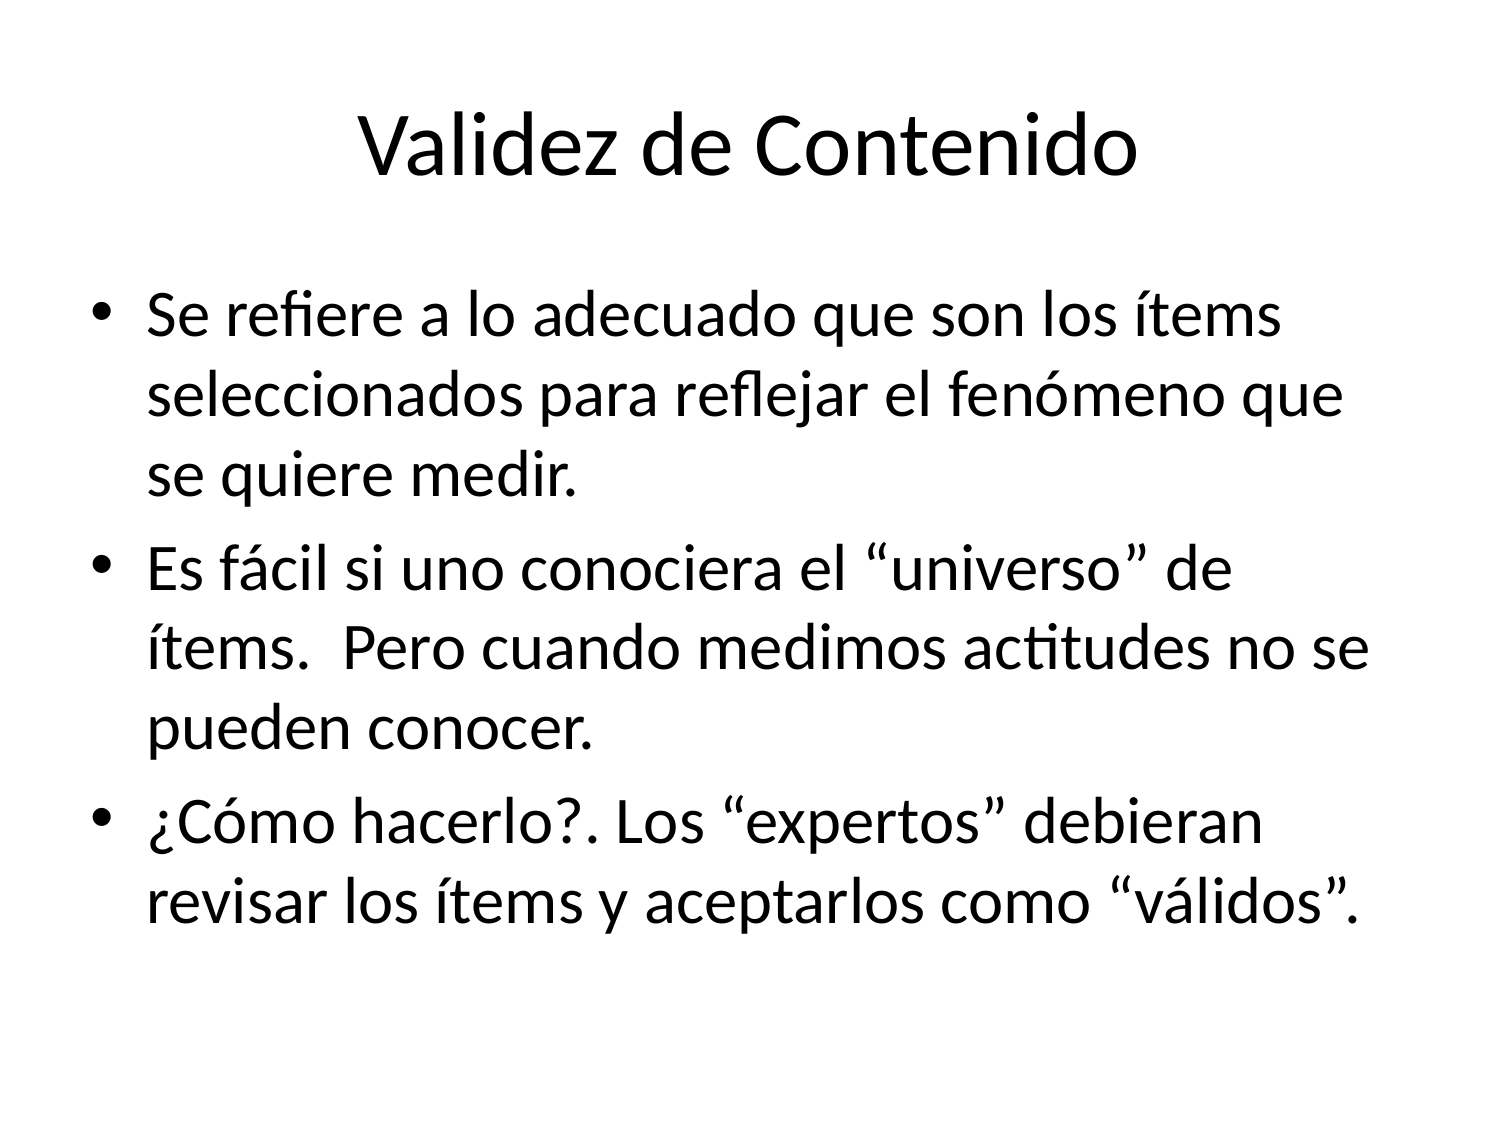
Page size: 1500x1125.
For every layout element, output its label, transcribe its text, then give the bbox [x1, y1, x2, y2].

list Se refiere a lo adecuado que son los ítems seleccionados para reflejar el fenómeno que se quiere medir. Es fácil si uno conociera el “universo” de ítems. Pero cuando medimos actitudes no se pueden conocer. ¿Cómo hacerlo?. Los “expertos” debieran revisar los ítems y aceptarlos como “válidos”. [75, 262, 1425, 1005]
title Validez de Contenido [75, 45, 1425, 233]
